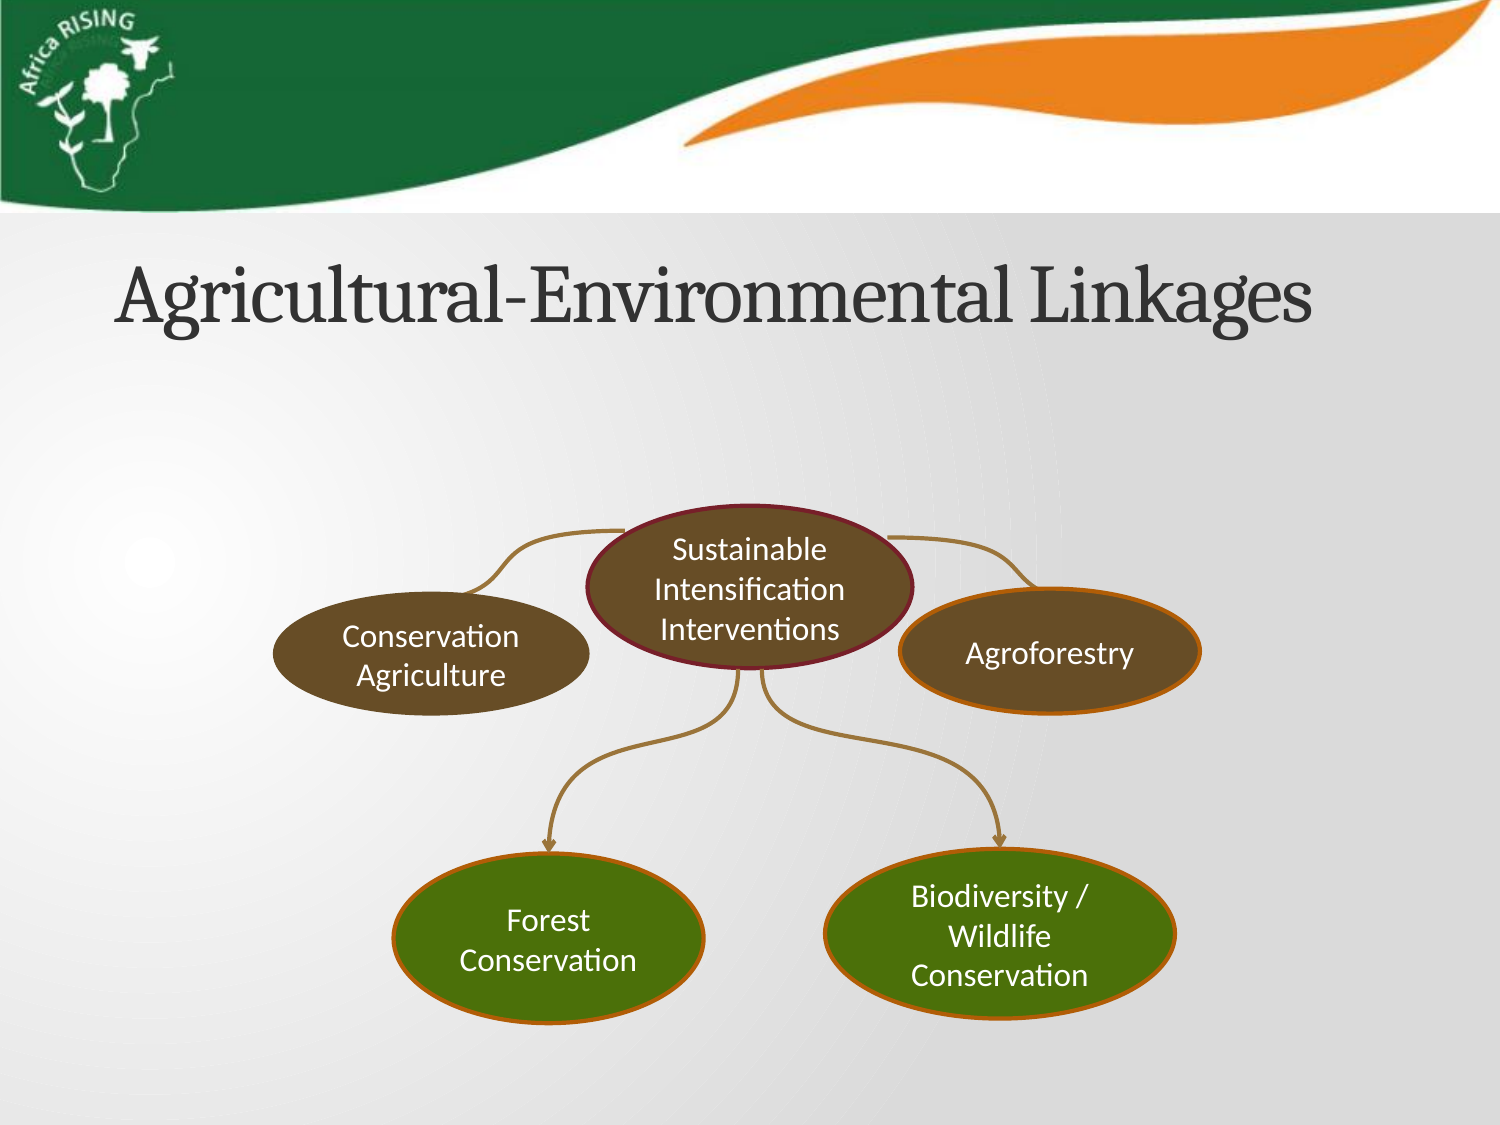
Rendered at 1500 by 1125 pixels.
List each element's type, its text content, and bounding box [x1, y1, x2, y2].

text_box Agroforestry [897, 604, 1203, 716]
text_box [382, 530, 626, 604]
text_box Conservation Agriculture [272, 594, 590, 716]
picture [0, 0, 1500, 213]
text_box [761, 668, 1001, 850]
text_box Forest Conservation [391, 851, 706, 1026]
text_box Sustainable Intensification Interventions [592, 503, 907, 671]
text_box Biodiversity / Wildlife Conservation [822, 846, 1178, 1021]
title Agricultural-Environmental Linkages [100, 231, 1388, 398]
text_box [548, 668, 739, 854]
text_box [886, 536, 1144, 607]
